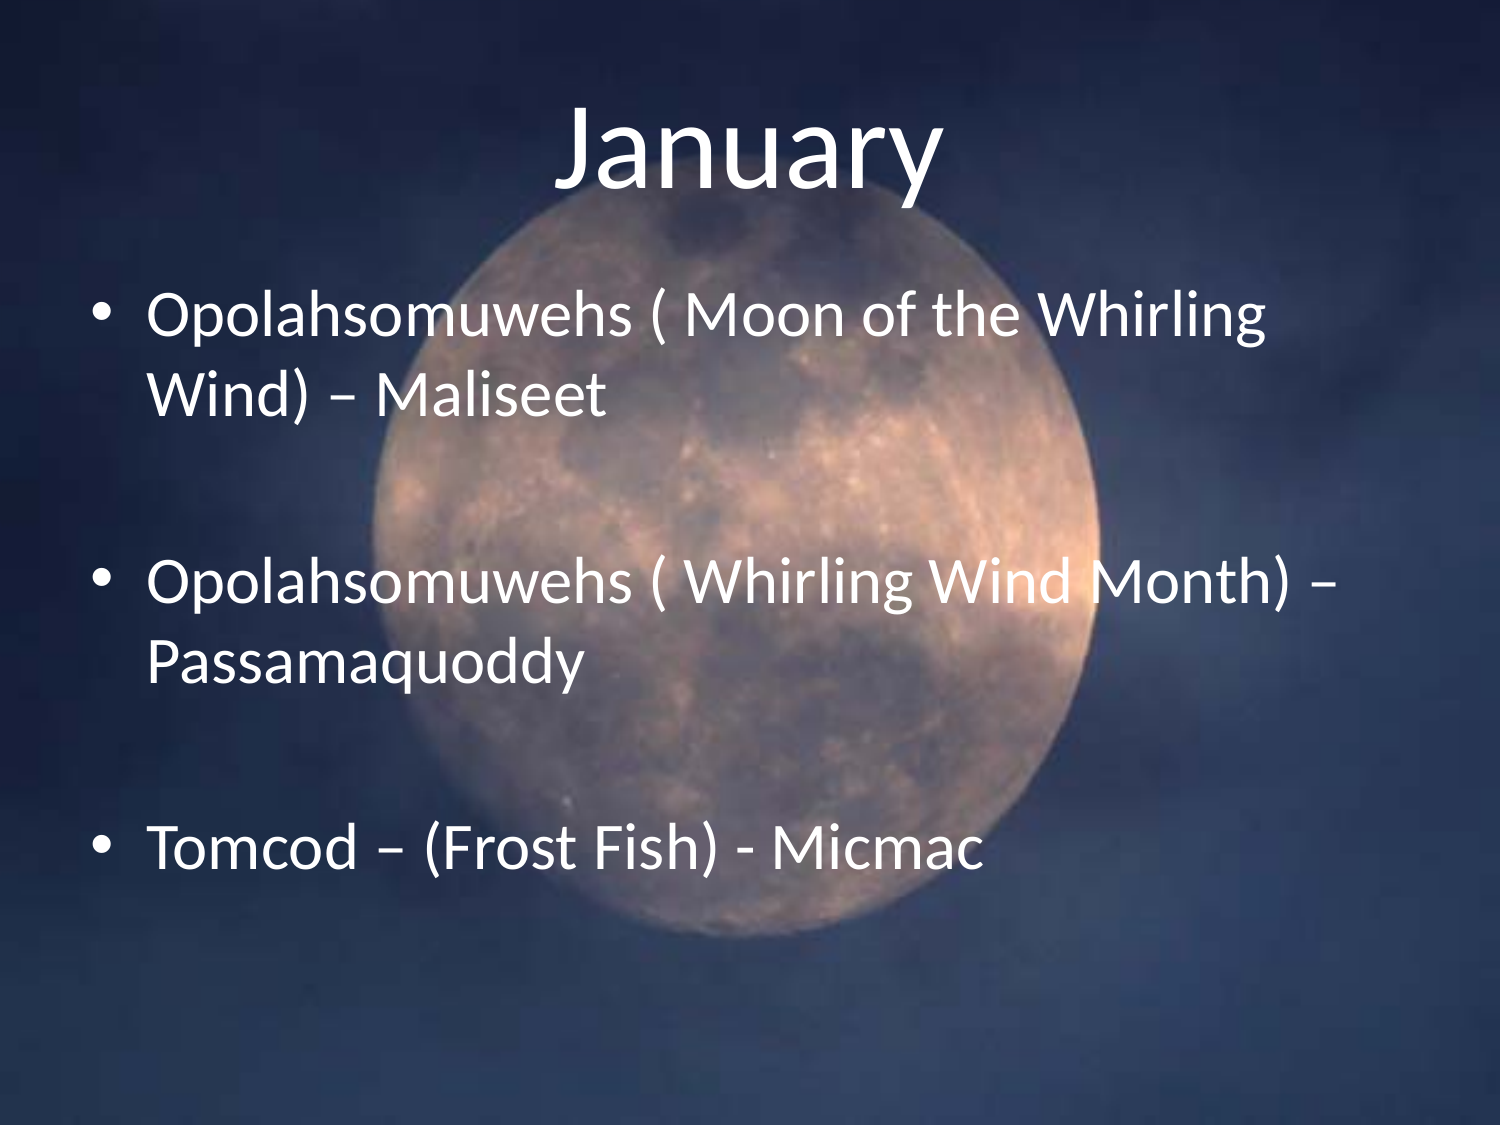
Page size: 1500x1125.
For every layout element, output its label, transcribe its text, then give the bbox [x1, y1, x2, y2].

title January [75, 45, 1425, 233]
list Opolahsomuwehs ( Moon of the Whirling Wind) – Maliseet Opolahsomuwehs ( Whirling Wind Month) – Passamaquoddy Tomcod – (Frost Fish) - Micmac [75, 262, 1425, 1005]
picture [0, 0, 1500, 1125]
